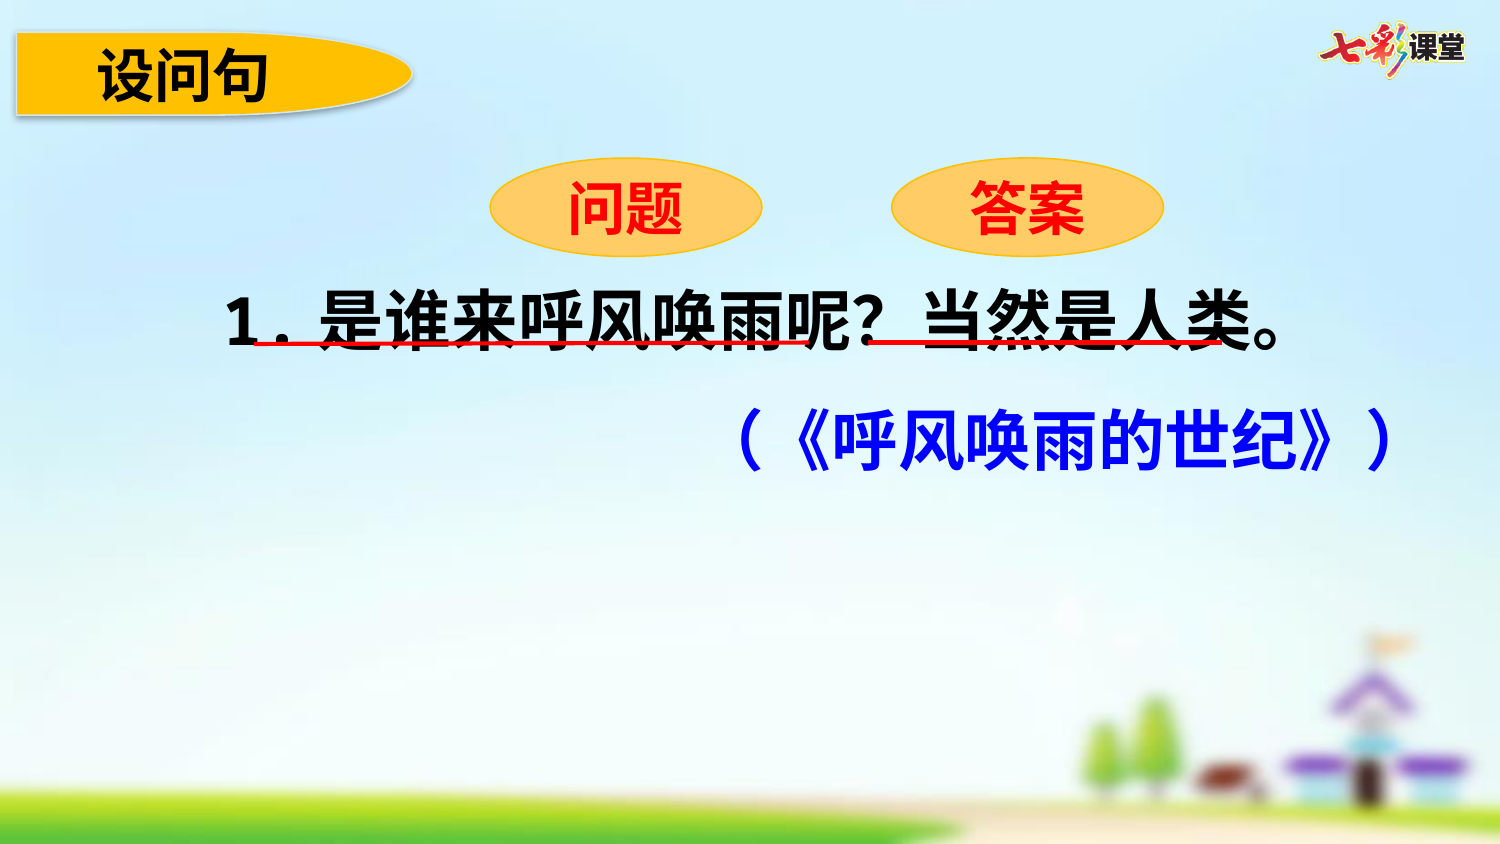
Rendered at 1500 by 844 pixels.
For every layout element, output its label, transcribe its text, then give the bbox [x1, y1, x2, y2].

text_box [0, 31, 413, 116]
text_box 问题 [488, 155, 764, 259]
text_box 1.是谁来呼风唤雨呢？当然是人类。 （《呼风唤雨的世纪》） [47, 231, 1447, 486]
picture [0, 0, 1500, 844]
text_box 答案 [889, 155, 1166, 259]
